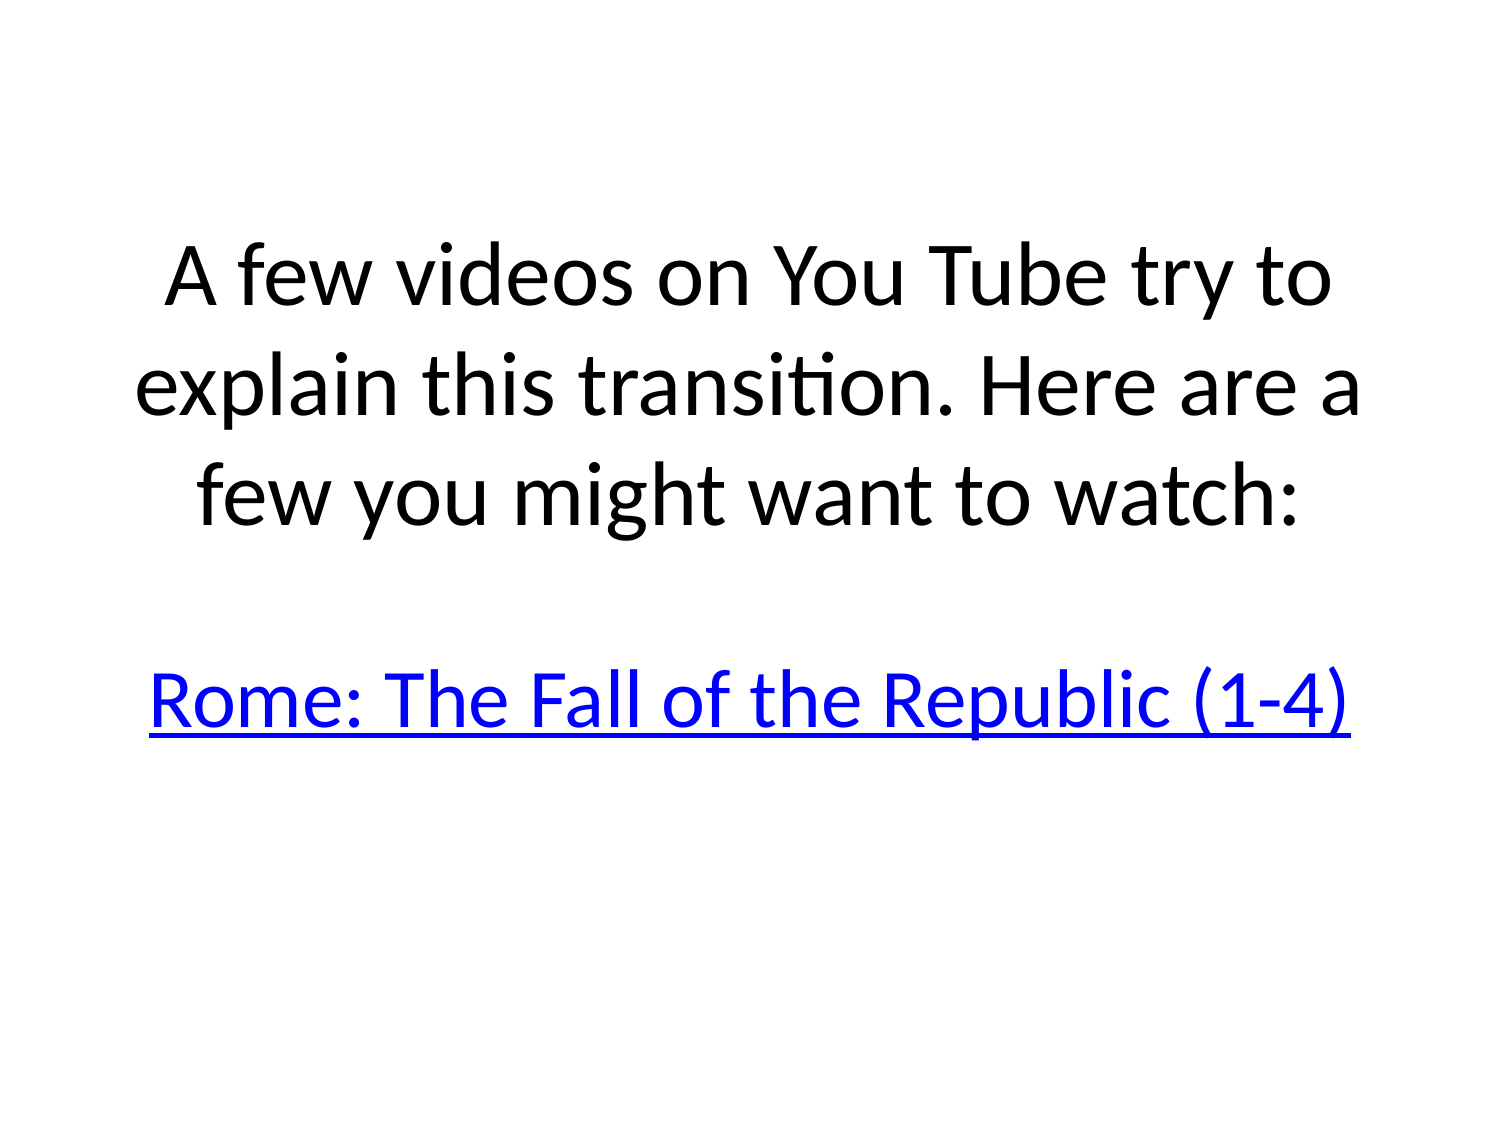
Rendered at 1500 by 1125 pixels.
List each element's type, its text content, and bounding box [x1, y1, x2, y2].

title A few videos on You Tube try to explain this transition. Here are a few you might want to watch: Rome: The Fall of the Republic (1-4) [74, 44, 1426, 1013]
